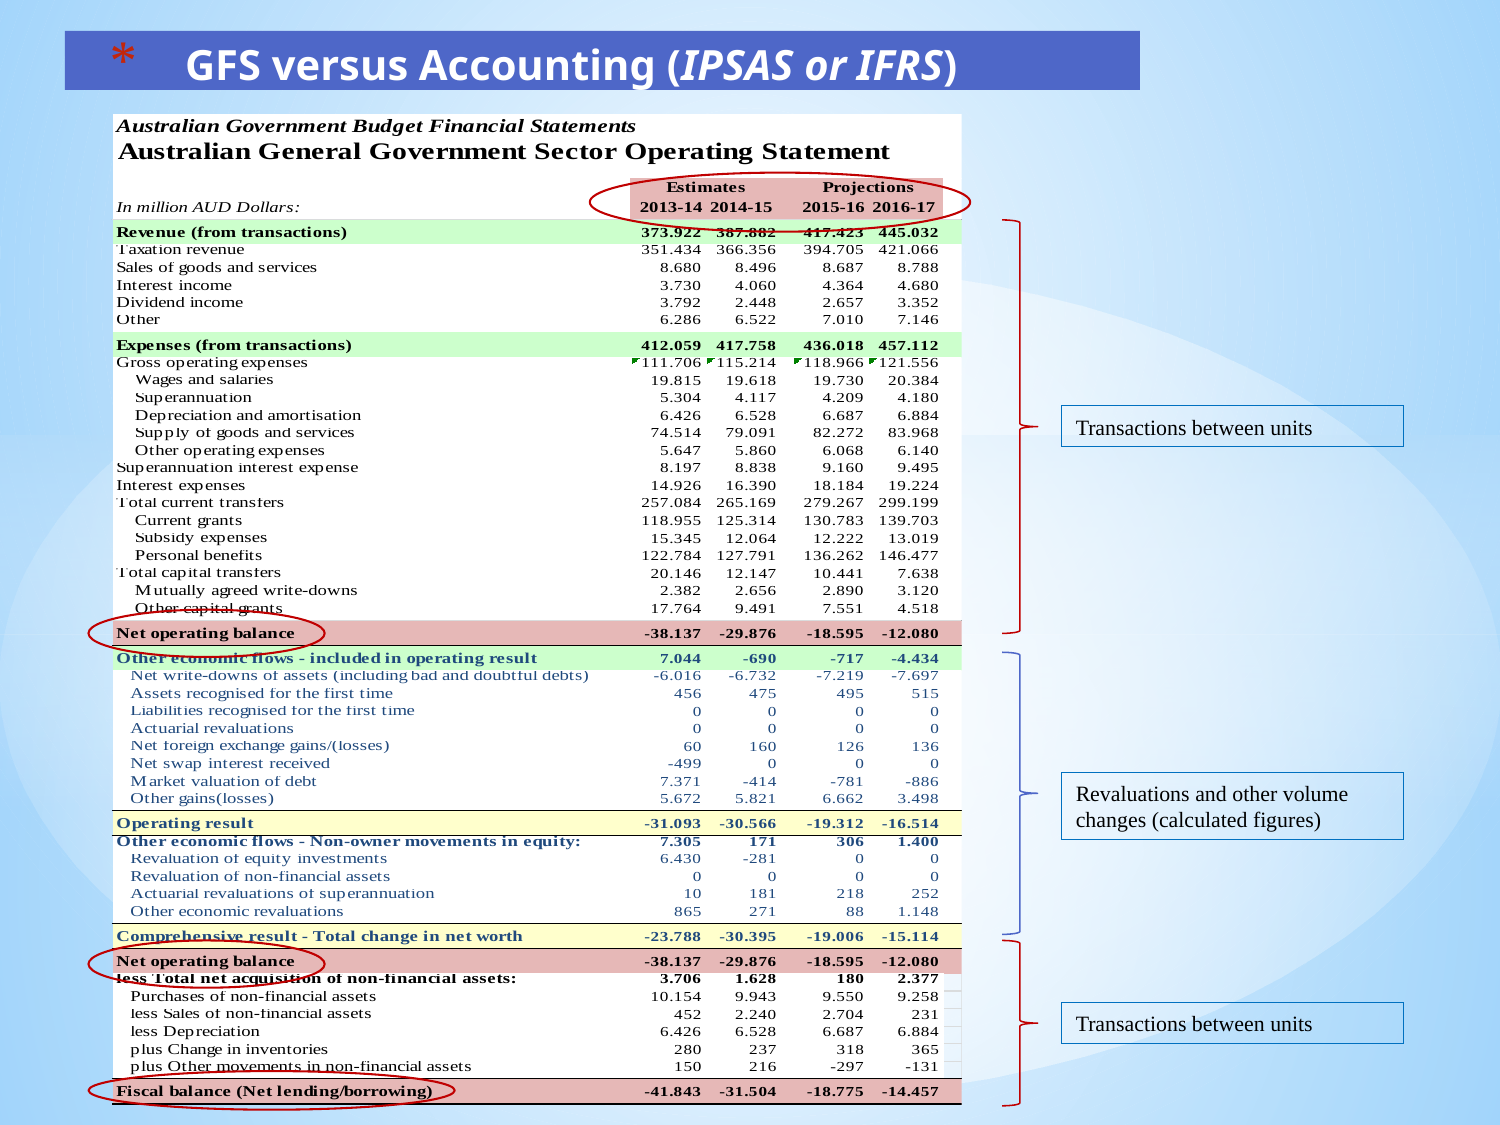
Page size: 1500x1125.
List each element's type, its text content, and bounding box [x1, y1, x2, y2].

text_box Transactions between units [1061, 1002, 1404, 1044]
text_box [88, 621, 105, 646]
text_box Transactions between units [1061, 405, 1404, 447]
text_box [88, 952, 105, 977]
text_box [1002, 651, 1039, 936]
text_box [1002, 939, 1039, 1107]
text_box [1002, 219, 1039, 635]
title GFS versus Accounting (IPSAS or IFRS) [64, 30, 1140, 90]
text_box Revaluations and other volume changes (calculated figures) [1061, 772, 1404, 840]
picture [111, 113, 964, 1107]
text_box [88, 1082, 105, 1099]
